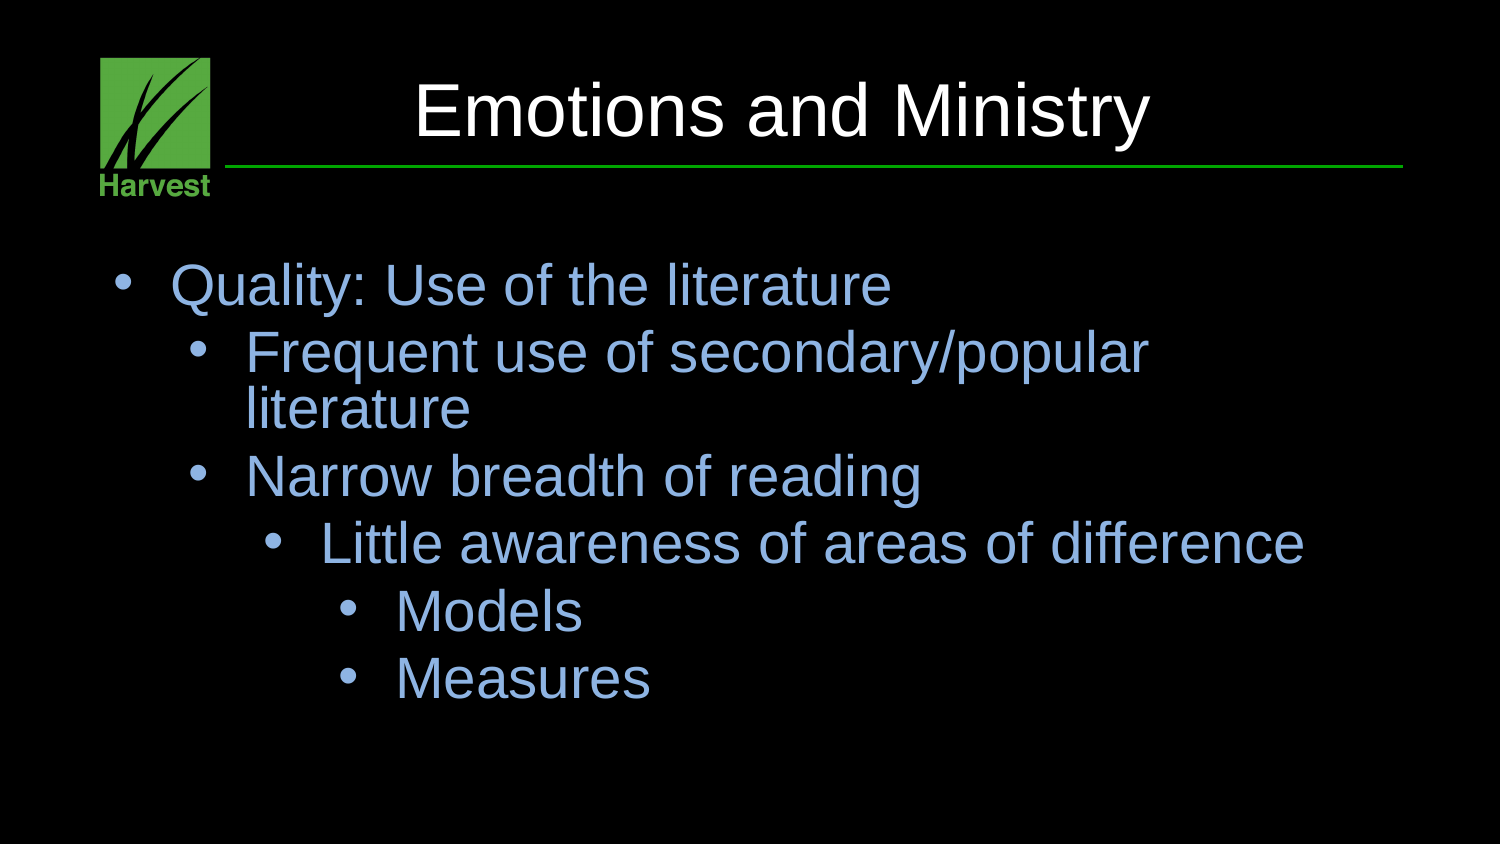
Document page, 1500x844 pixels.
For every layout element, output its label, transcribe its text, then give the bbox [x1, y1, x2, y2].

title Emotions and Ministry [276, 56, 1289, 156]
subtitle Quality: Use of the literature Frequent use of secondary/popular literature Narrow breadth of reading Little awareness of areas of difference Models Measures [98, 252, 1403, 775]
picture [84, 56, 226, 198]
